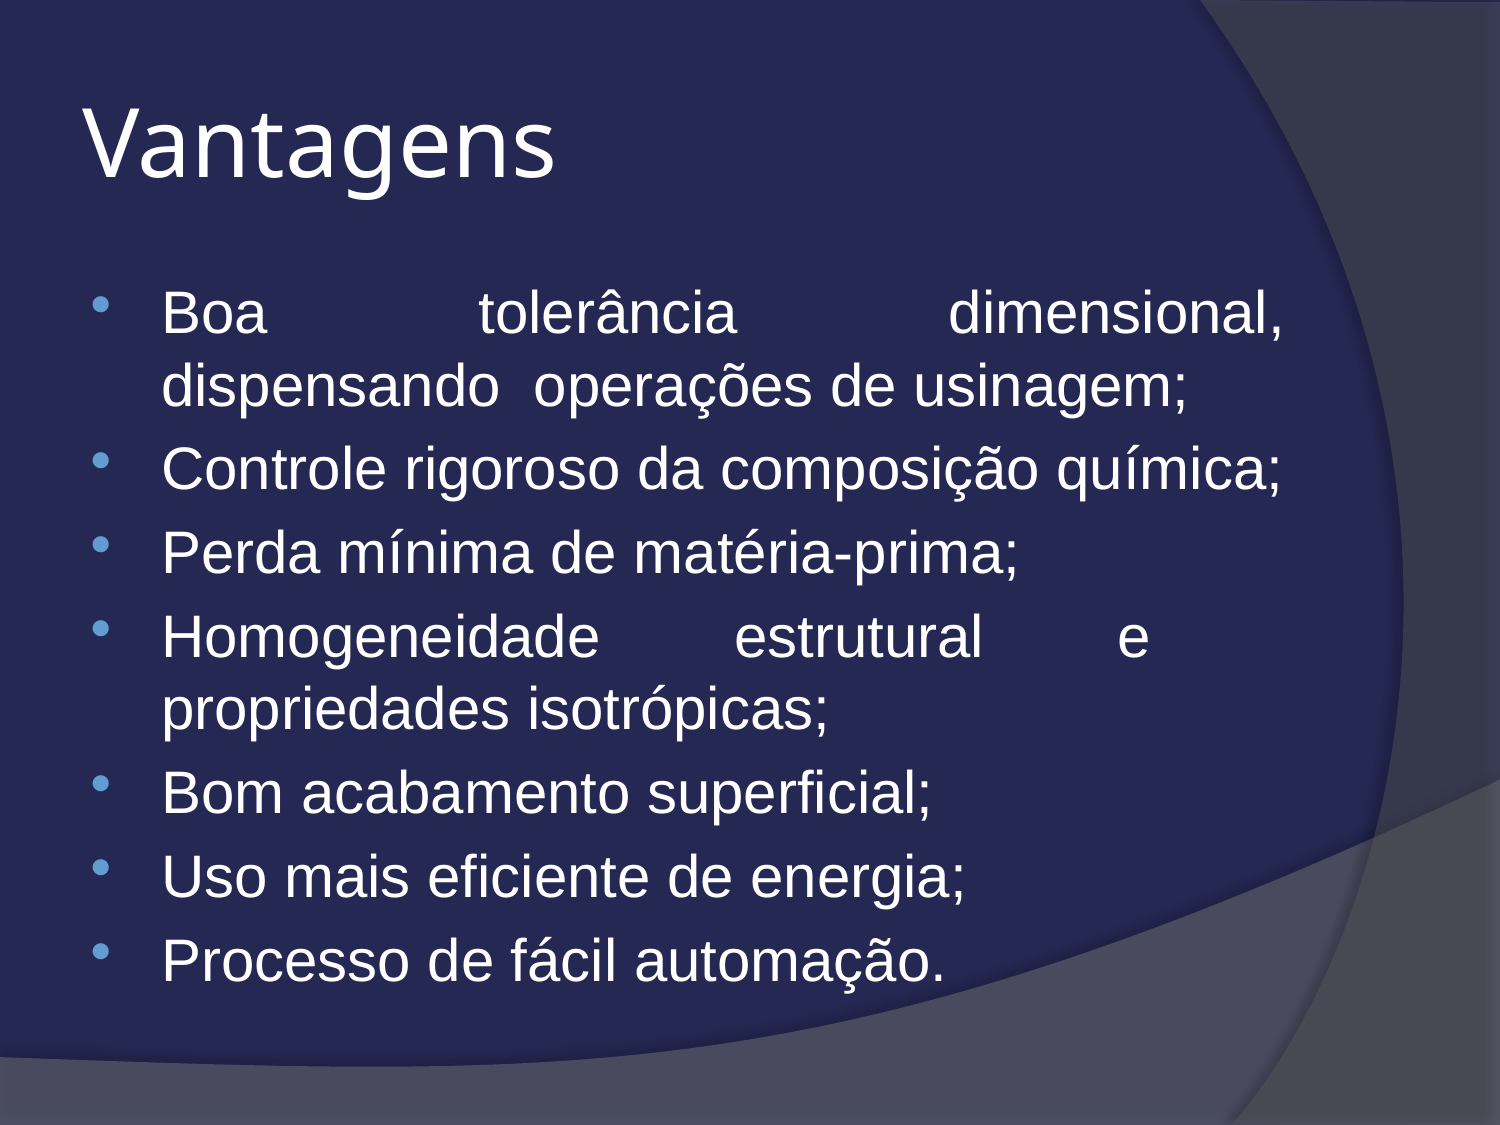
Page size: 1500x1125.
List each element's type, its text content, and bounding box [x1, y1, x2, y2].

list Boa tolerância dimensional, dispensando operações de usinagem; Controle rigoroso da composição química; Perda mínima de matéria-prima; Homogeneidade estrutural e propriedades isotrópicas; Bom acabamento superficial; Uso mais eficiente de energia; Processo de fácil automação. [75, 262, 1300, 1005]
title Vantagens [75, 45, 1300, 233]
